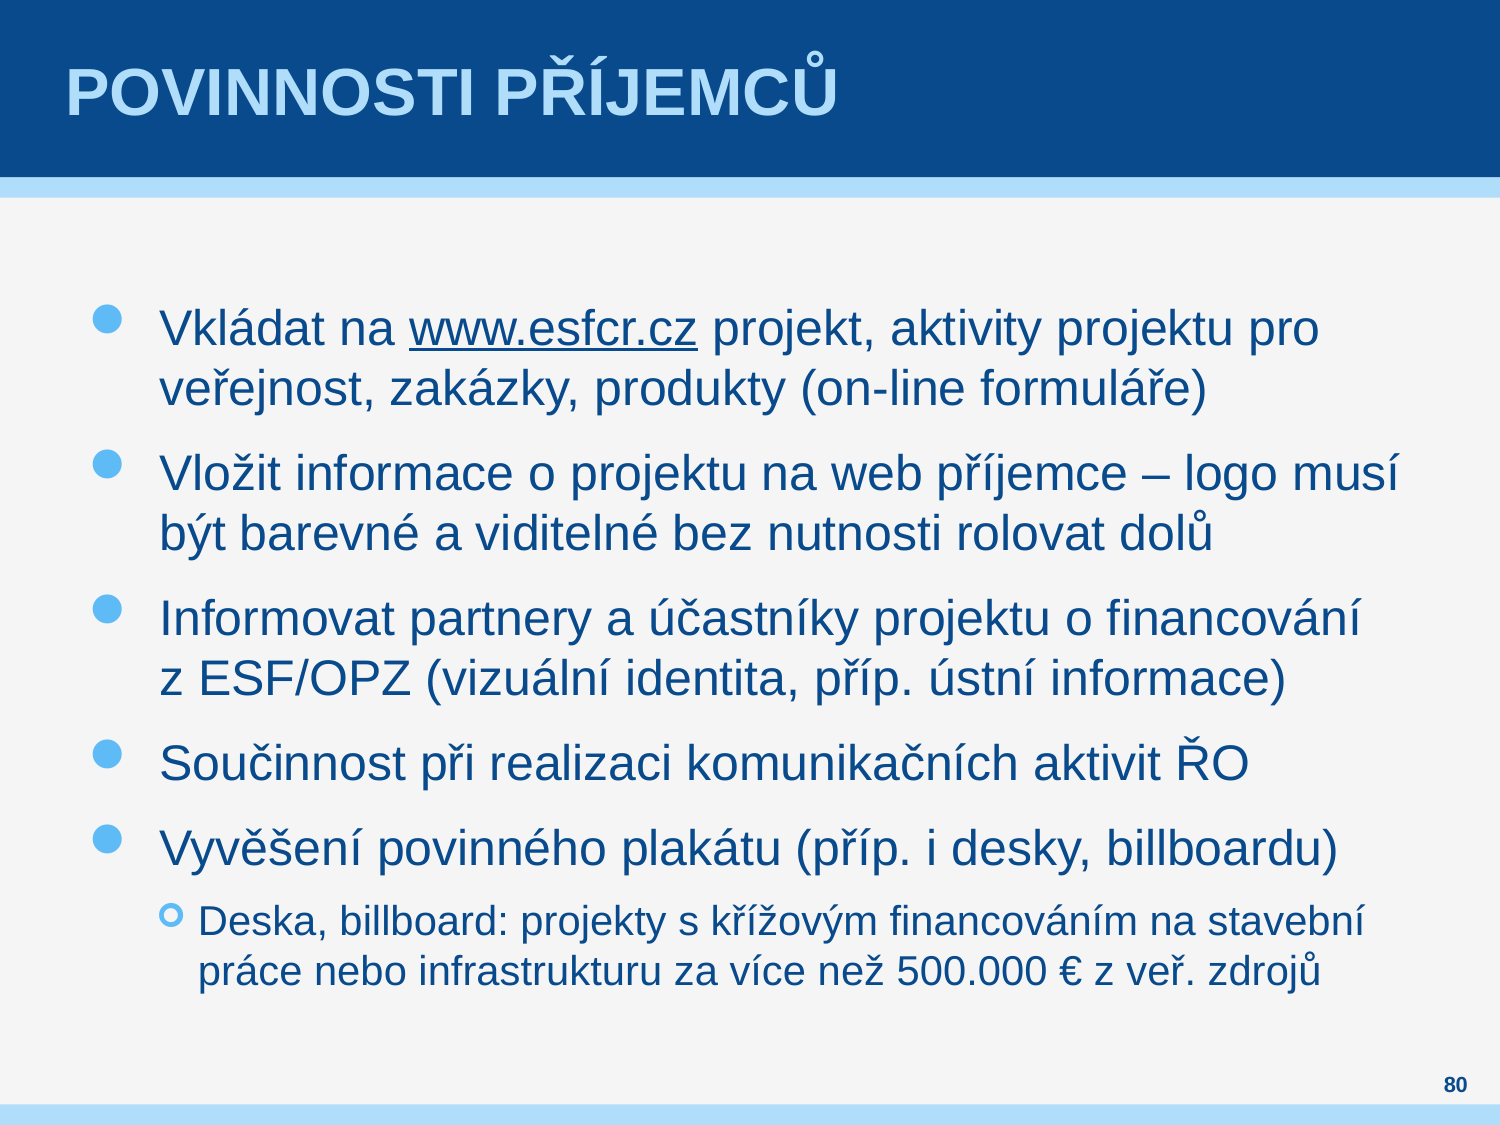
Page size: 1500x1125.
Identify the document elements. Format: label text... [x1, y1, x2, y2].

list Vkládat na www.esfcr.cz projekt, aktivity projektu pro veřejnost, zakázky, produkty (on-line formuláře) Vložit informace o projektu na web příjemce – logo musí být barevné a viditelné bez nutnosti rolovat dolů Informovat partnery a účastníky projektu o financování z ESF/OPZ (vizuální identita, příp. ústní informace) Součinnost při realizaci komunikačních aktivit ŘO Vyvěšení povinného plakátu (příp. i desky, billboardu) Deska, billboard: projekty s křížovým financováním na stavební práce nebo infrastrukturu za více než 500.000 € z veř. zdrojů [88, 295, 1412, 1004]
title POVINNOSTI PŘÍJEMCŮ [59, 0, 1441, 178]
slide_number 80 [1417, 1068, 1495, 1099]
